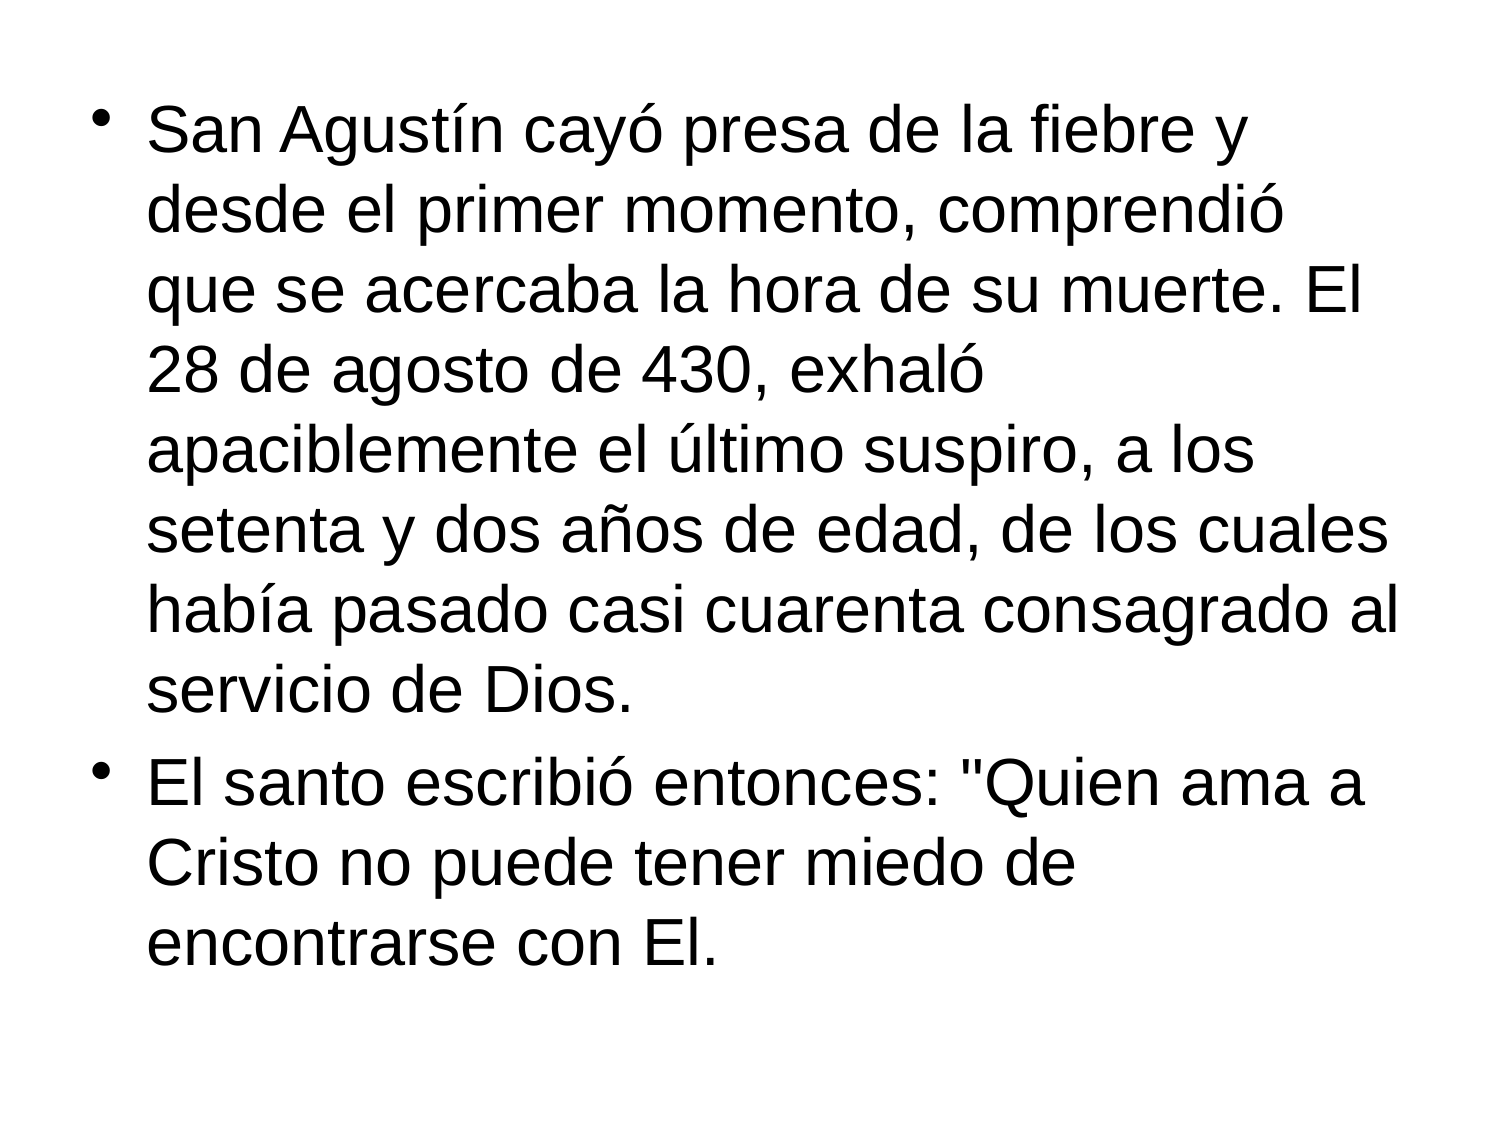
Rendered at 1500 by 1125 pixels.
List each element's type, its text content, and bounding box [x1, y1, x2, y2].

list San Agustín cayó presa de la fiebre y desde el primer momento, comprendió que se acercaba la hora de su muerte. El 28 de agosto de 430, exhaló apaciblemente el último suspiro, a los setenta y dos años de edad, de los cuales había pasado casi cuarenta consagrado al servicio de Dios. El santo escribió entonces: "Quien ama a Cristo no puede tener miedo de encontrarse con El. [74, 77, 1426, 1059]
